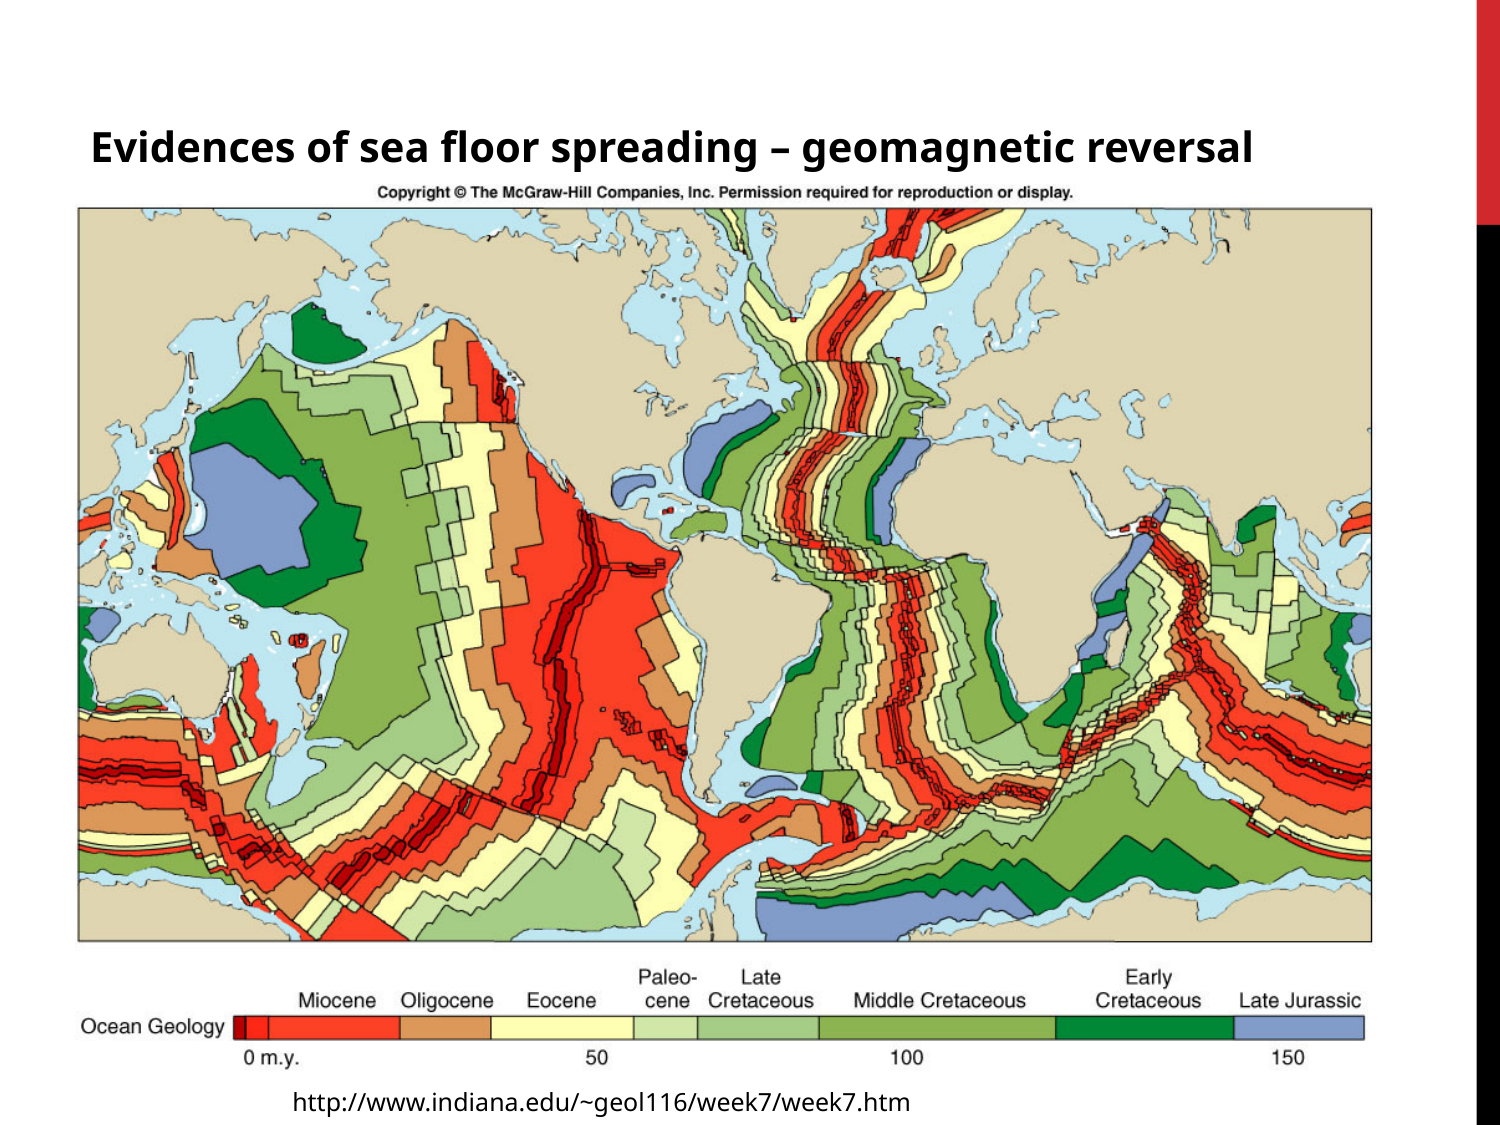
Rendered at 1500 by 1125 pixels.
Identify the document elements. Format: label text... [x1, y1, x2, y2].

picture [74, 183, 1377, 1072]
list Evidences of sea floor spreading – geomagnetic reversal [75, 113, 1325, 181]
text_box http://www.indiana.edu/~geol116/week7/week7.htm [277, 1079, 1028, 1125]
